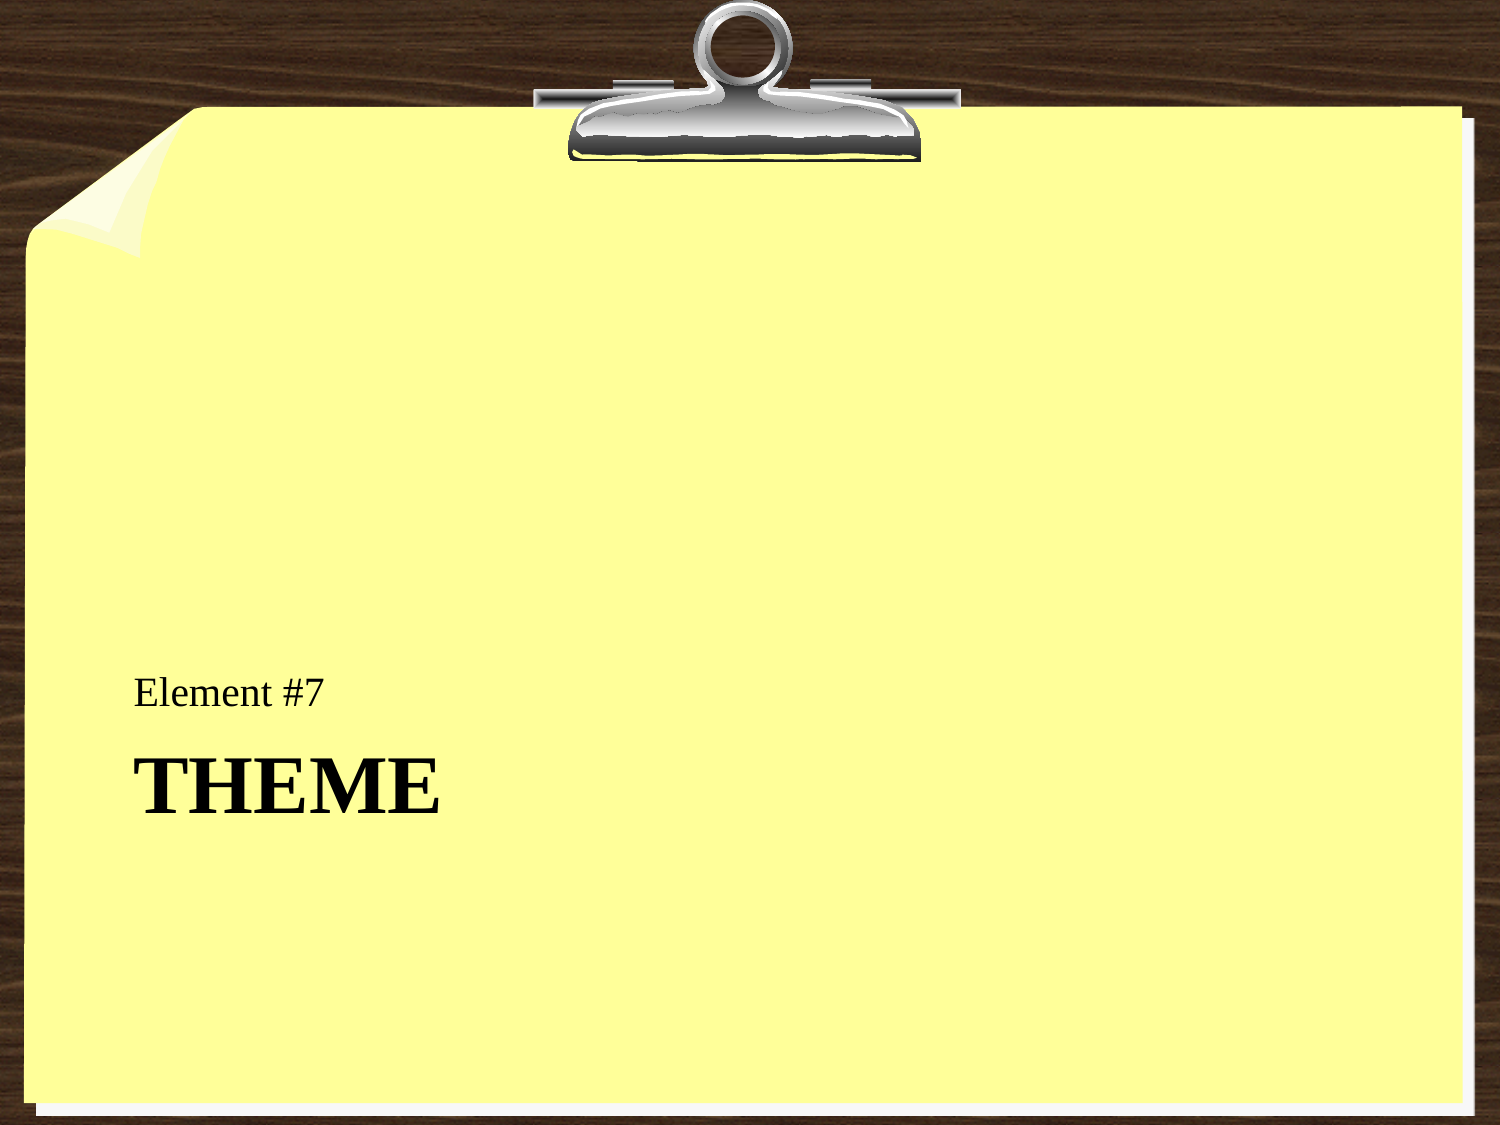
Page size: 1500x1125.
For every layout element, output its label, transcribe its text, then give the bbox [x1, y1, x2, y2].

list Element #7 [118, 476, 1394, 724]
picture [710, 15, 775, 78]
title Theme [118, 724, 1394, 947]
picture [0, 0, 1500, 1125]
